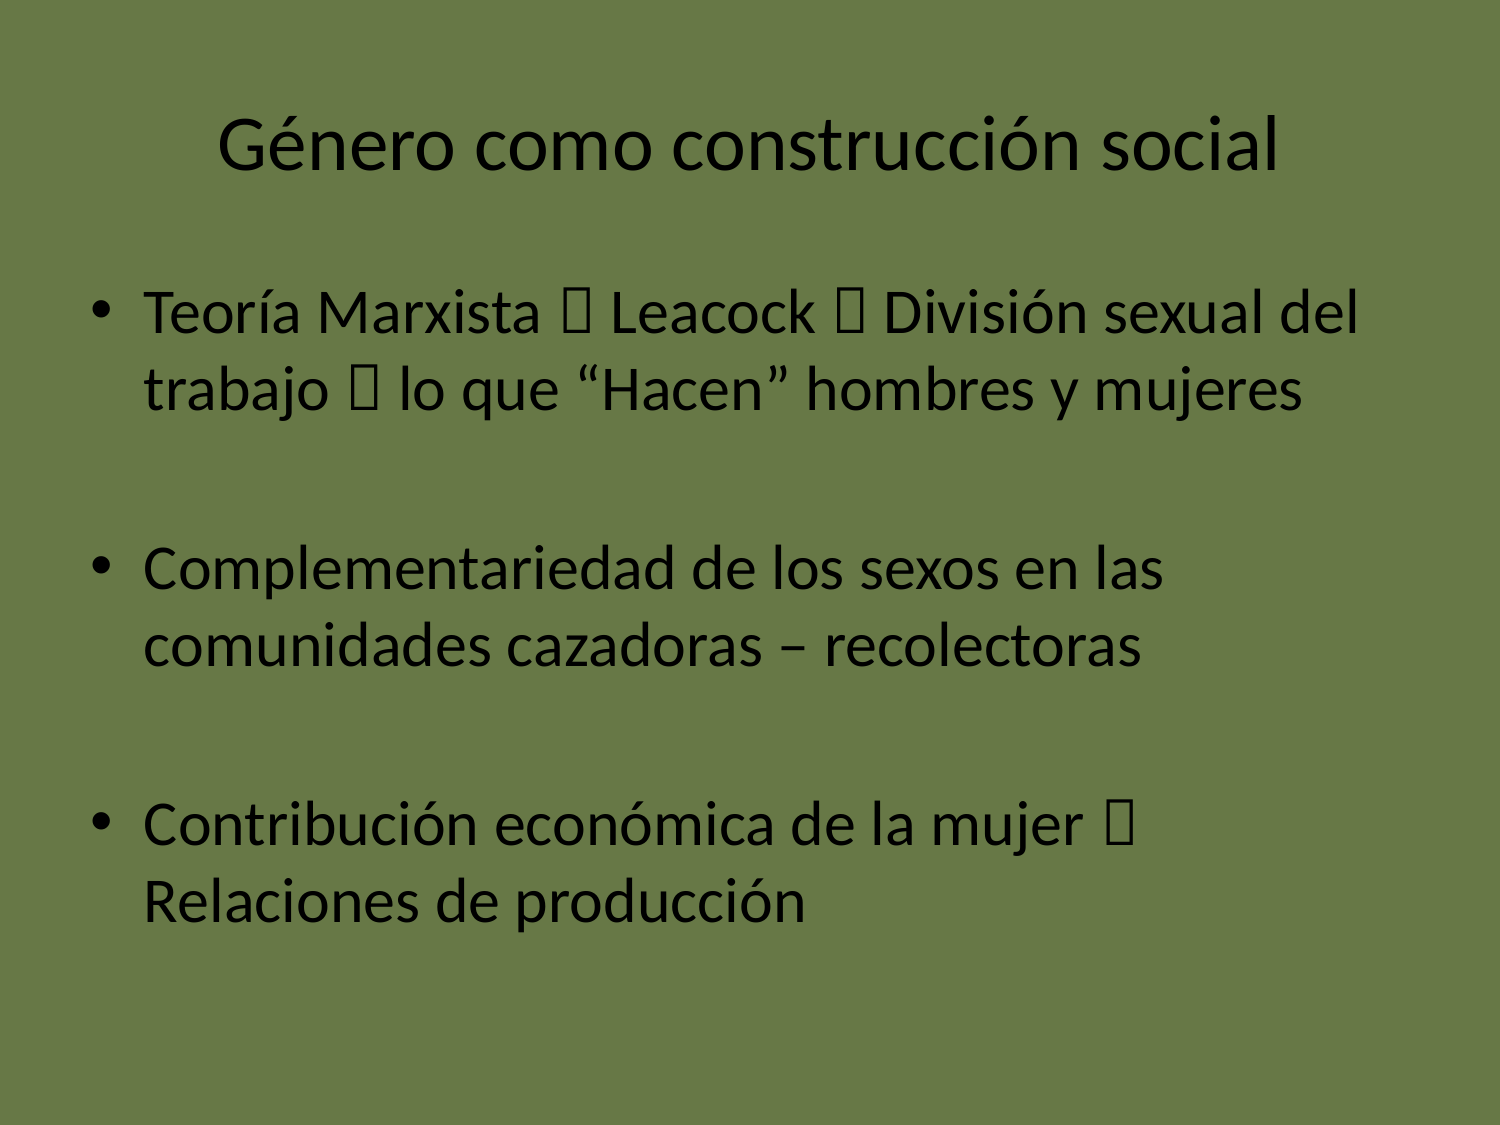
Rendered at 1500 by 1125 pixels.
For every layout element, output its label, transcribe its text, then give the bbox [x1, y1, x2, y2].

list Teoría Marxista  Leacock  División sexual del trabajo  lo que “Hacen” hombres y mujeres Complementariedad de los sexos en las comunidades cazadoras – recolectoras Contribución económica de la mujer  Relaciones de producción [75, 262, 1425, 1005]
title Género como construcción social [75, 45, 1425, 233]
